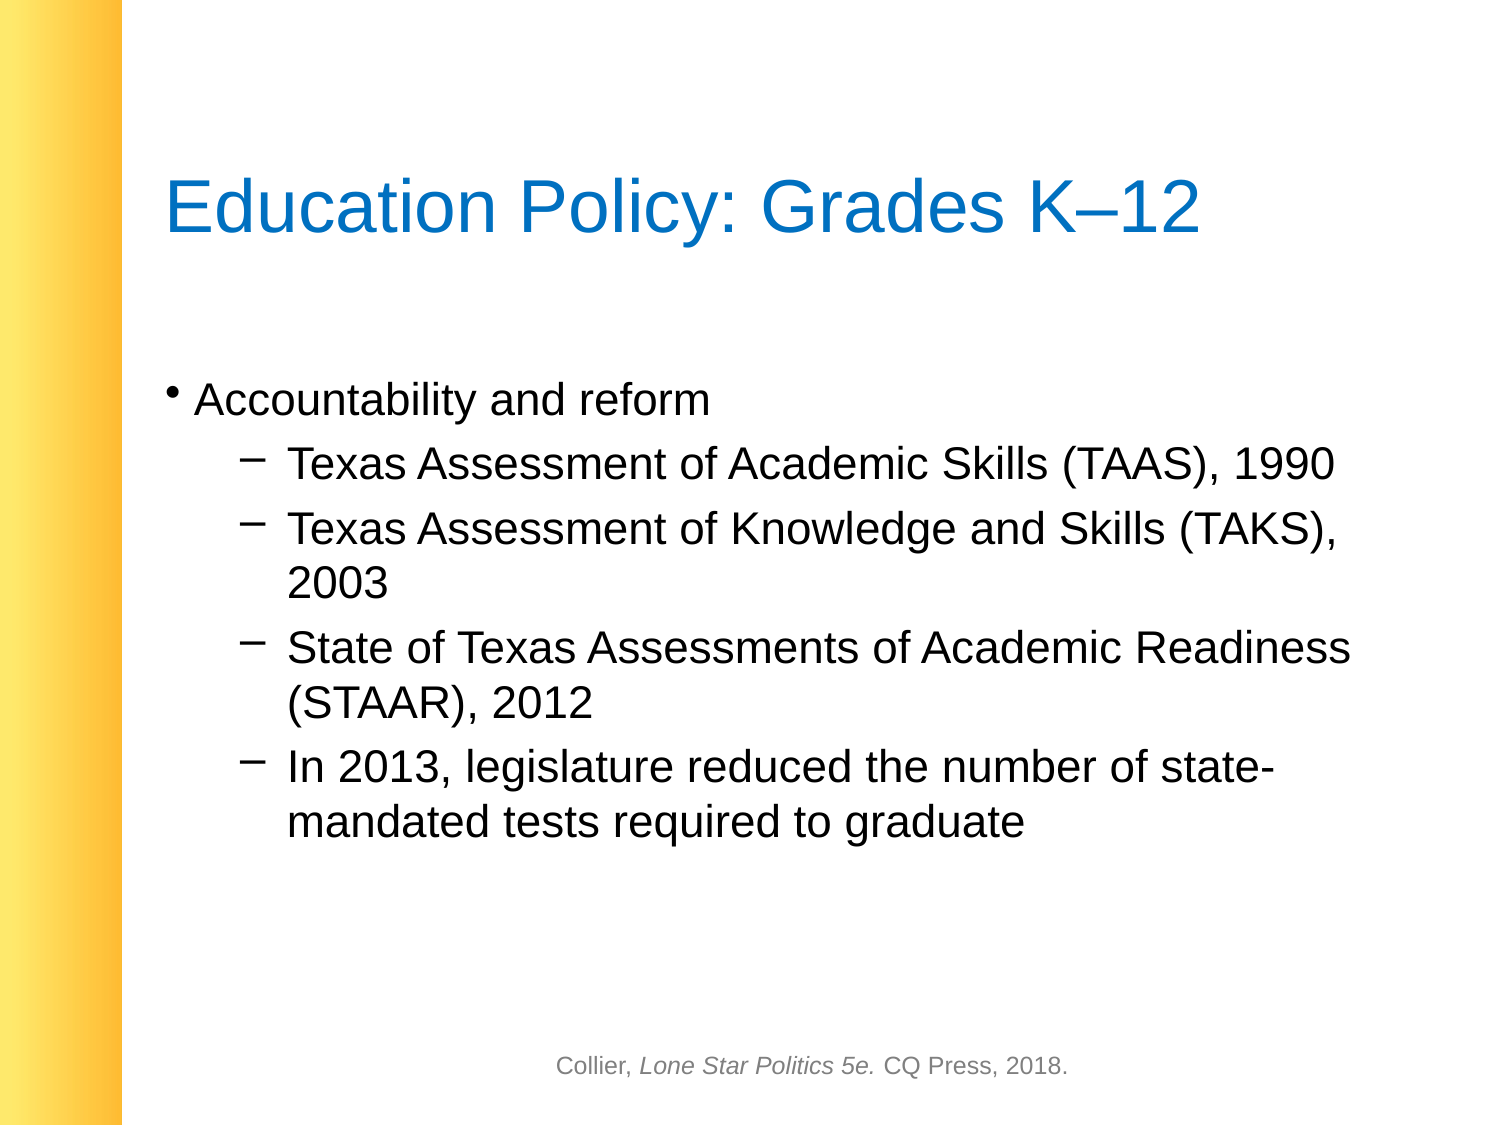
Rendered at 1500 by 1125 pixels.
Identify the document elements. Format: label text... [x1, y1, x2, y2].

text_box Collier, Lone Star Politics 5e. CQ Press, 2018. [525, 1042, 1100, 1087]
picture [0, 0, 1500, 1125]
title Education Policy: Grades K–12 [150, 149, 1463, 338]
list Accountability and reform Texas Assessment of Academic Skills (TAAS), 1990 Texas Assessment of Knowledge and Skills (TAKS), 2003 State of Texas Assessments of Academic Readiness (STAAR), 2012 In 2013, legislature reduced the number of state-mandated tests required to graduate [150, 362, 1388, 1063]
